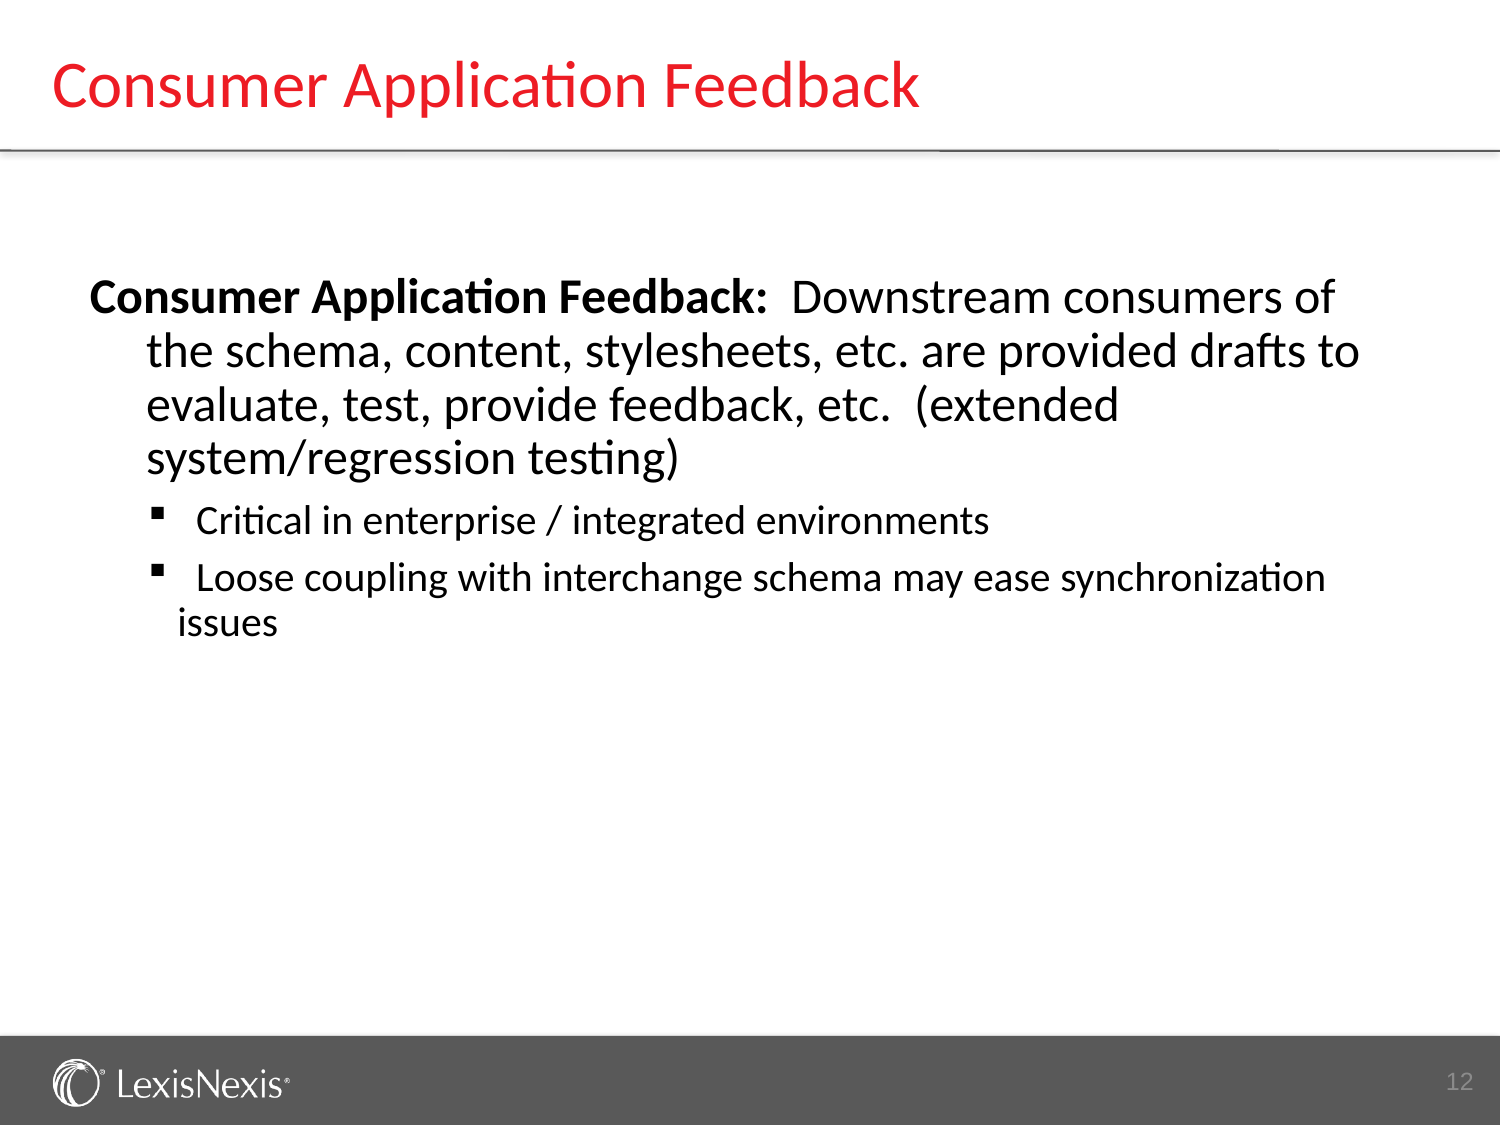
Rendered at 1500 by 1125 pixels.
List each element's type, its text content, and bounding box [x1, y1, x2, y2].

picture [50, 1056, 292, 1109]
title Consumer Application Feedback [37, 37, 1463, 138]
list Consumer Application Feedback: Downstream consumers of the schema, content, stylesheets, etc. are provided drafts to evaluate, test, provide feedback, etc. (extended system/regression testing) Critical in enterprise / integrated environments Loose coupling with interchange schema may ease synchronization issues [75, 262, 1425, 1005]
